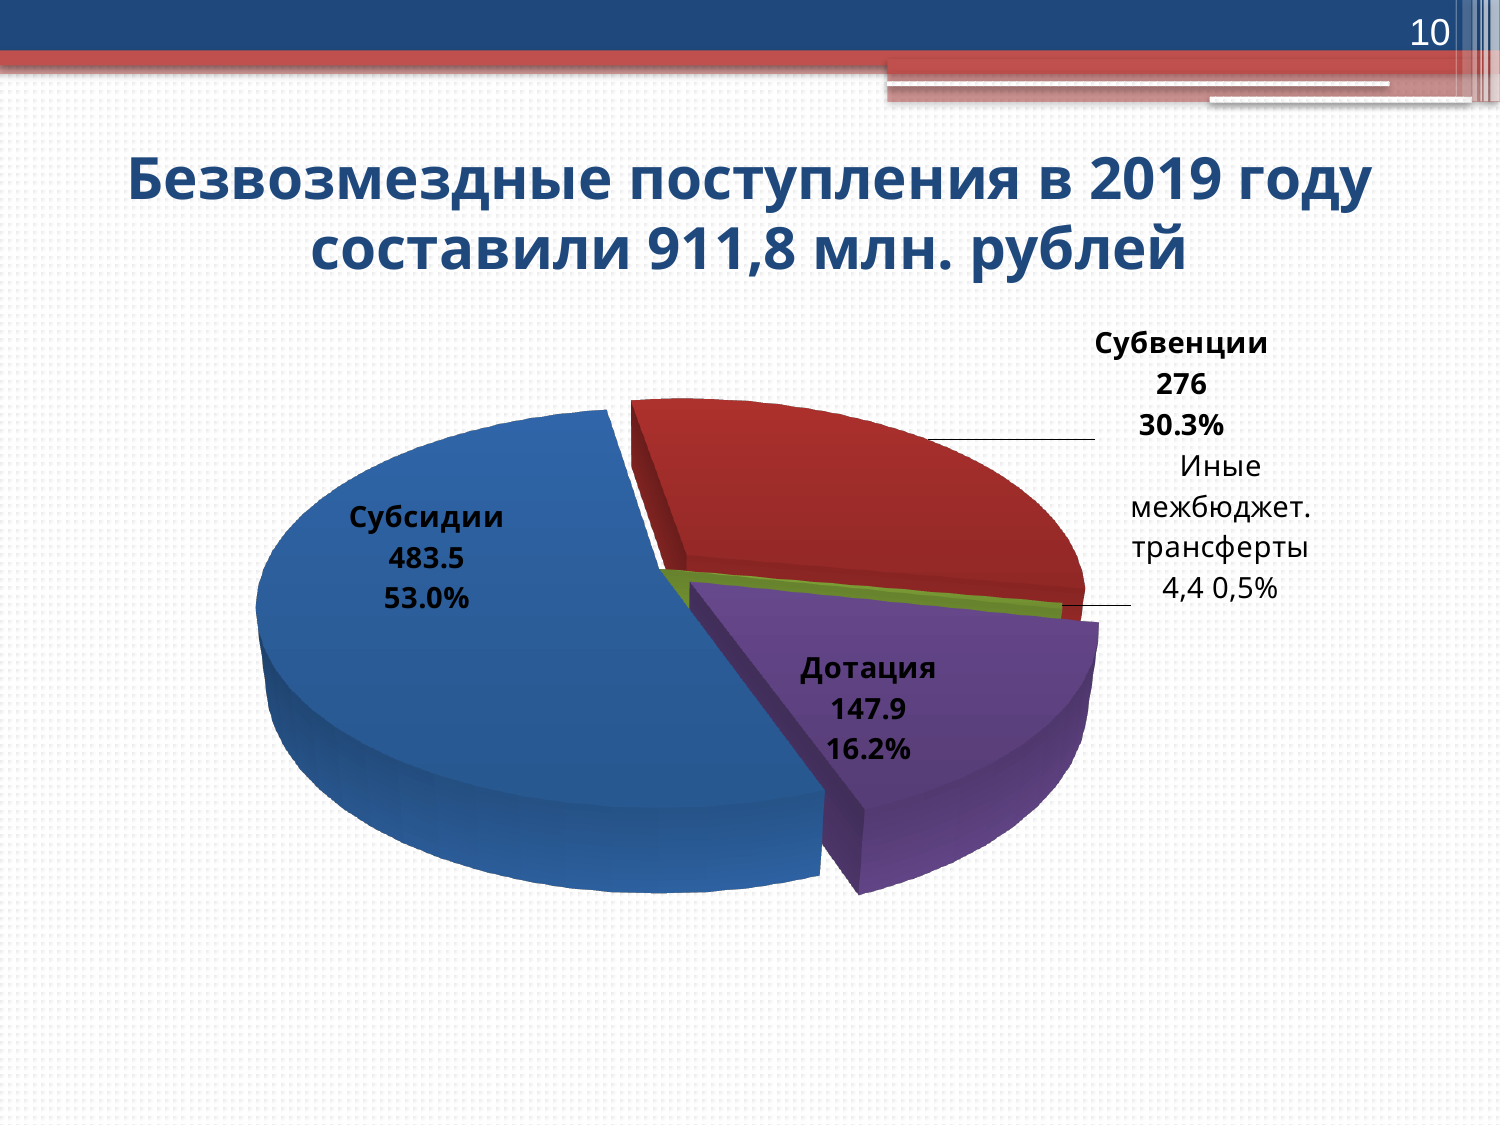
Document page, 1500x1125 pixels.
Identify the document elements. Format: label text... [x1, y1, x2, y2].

title Безвозмездные поступления в 2019 году составили 911,8 млн. рублей [0, 131, 1500, 292]
slide_number 10 [1340, 0, 1466, 61]
chart [88, 278, 1412, 1051]
